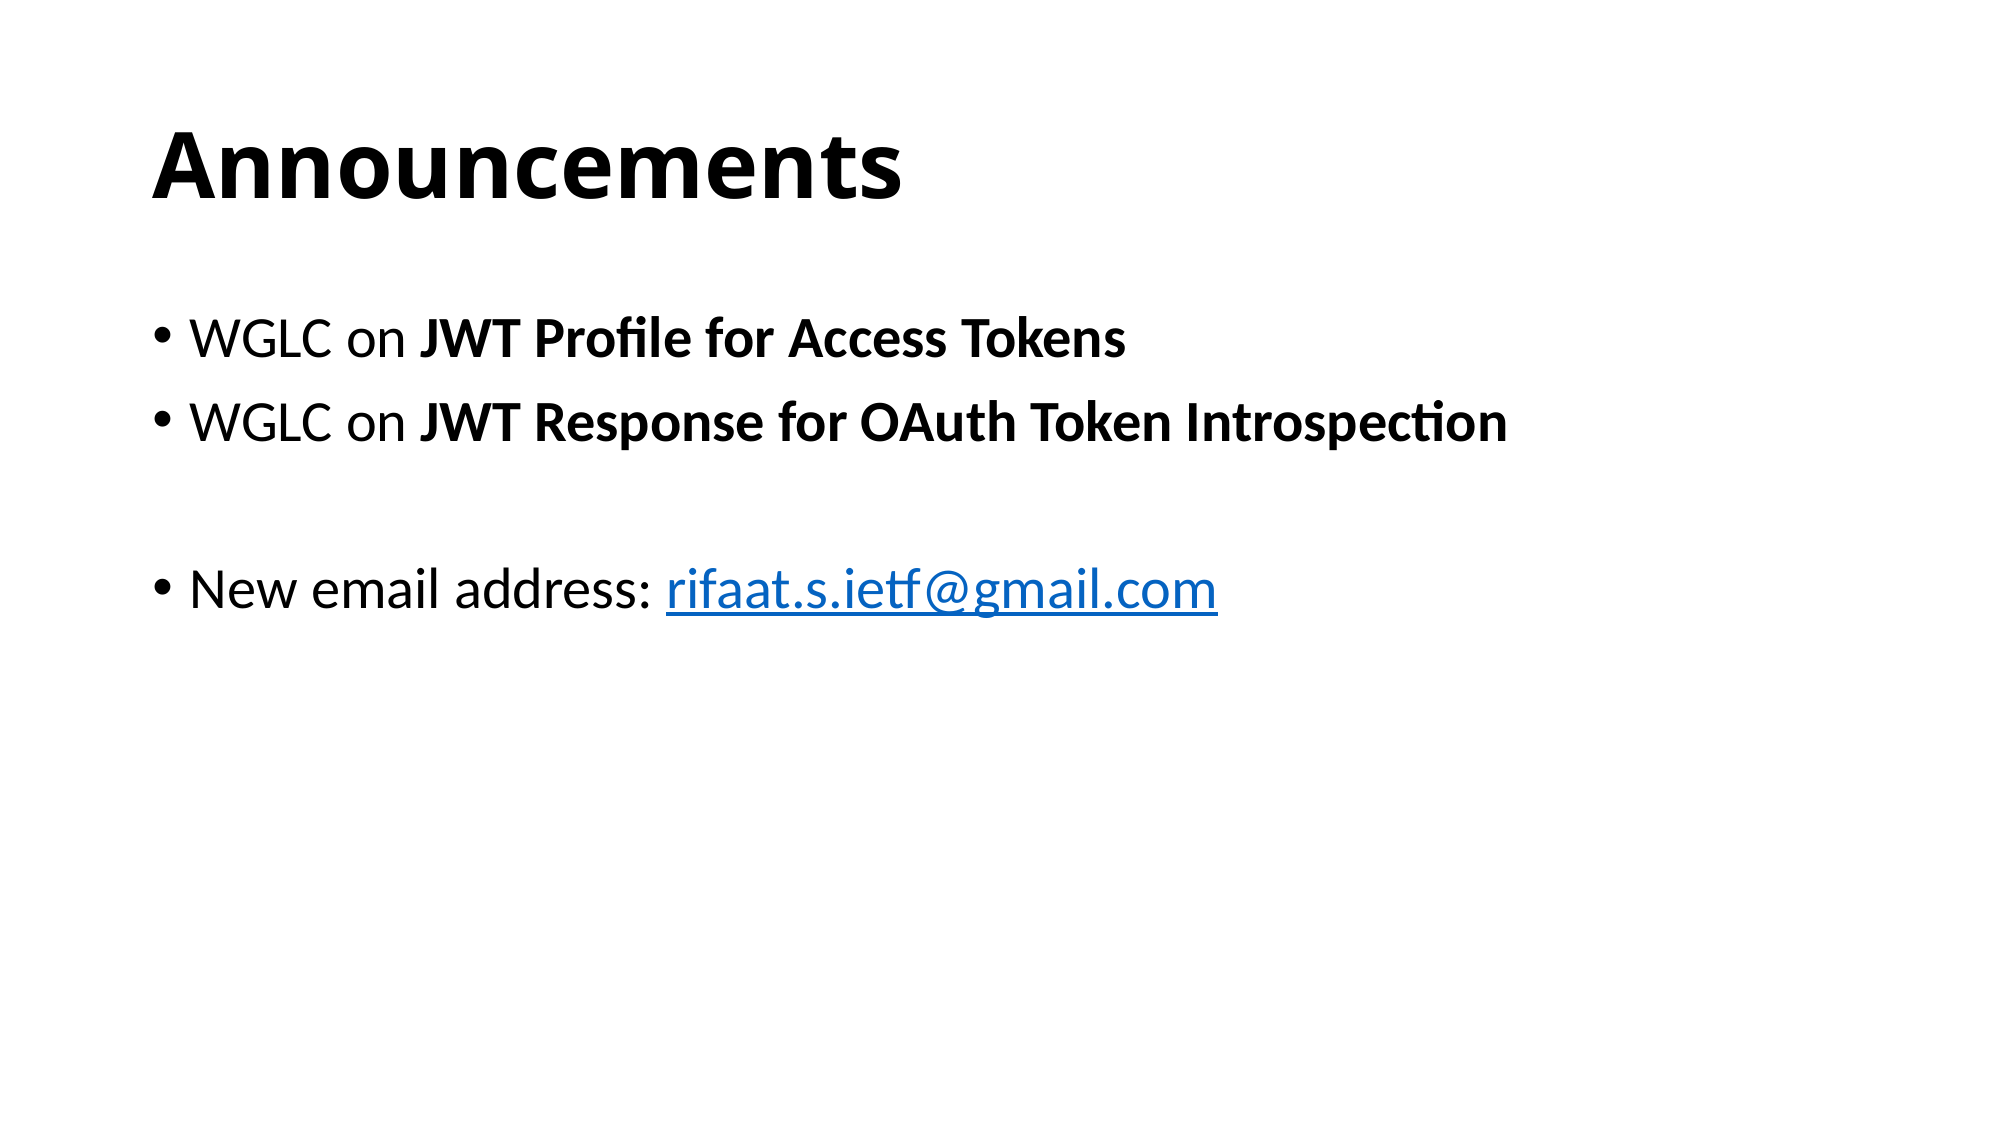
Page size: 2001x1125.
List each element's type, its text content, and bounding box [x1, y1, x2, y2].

list WGLC on JWT Profile for Access Tokens WGLC on JWT Response for OAuth Token Introspection New email address: rifaat.s.ietf@gmail.com [137, 299, 1863, 1014]
title Announcements [137, 59, 1863, 278]
